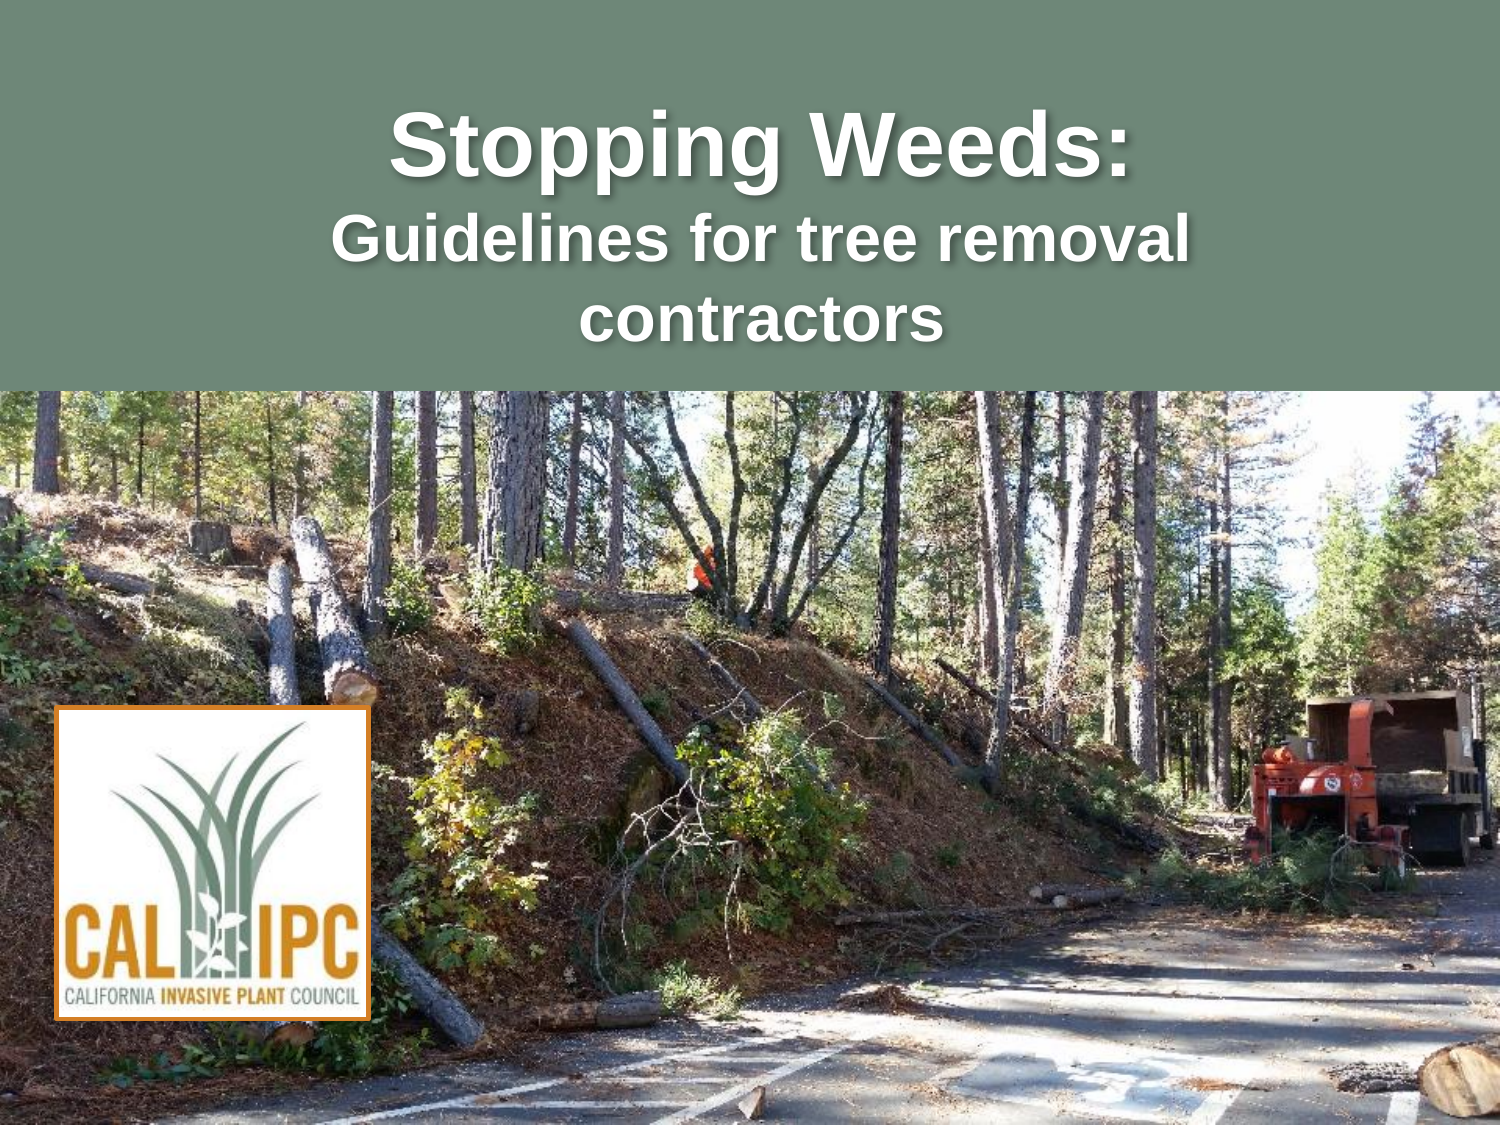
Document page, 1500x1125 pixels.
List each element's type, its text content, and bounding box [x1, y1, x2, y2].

title Stopping Weeds: Guidelines for tree removal contractors [141, 66, 1383, 374]
picture [0, 390, 1500, 1125]
